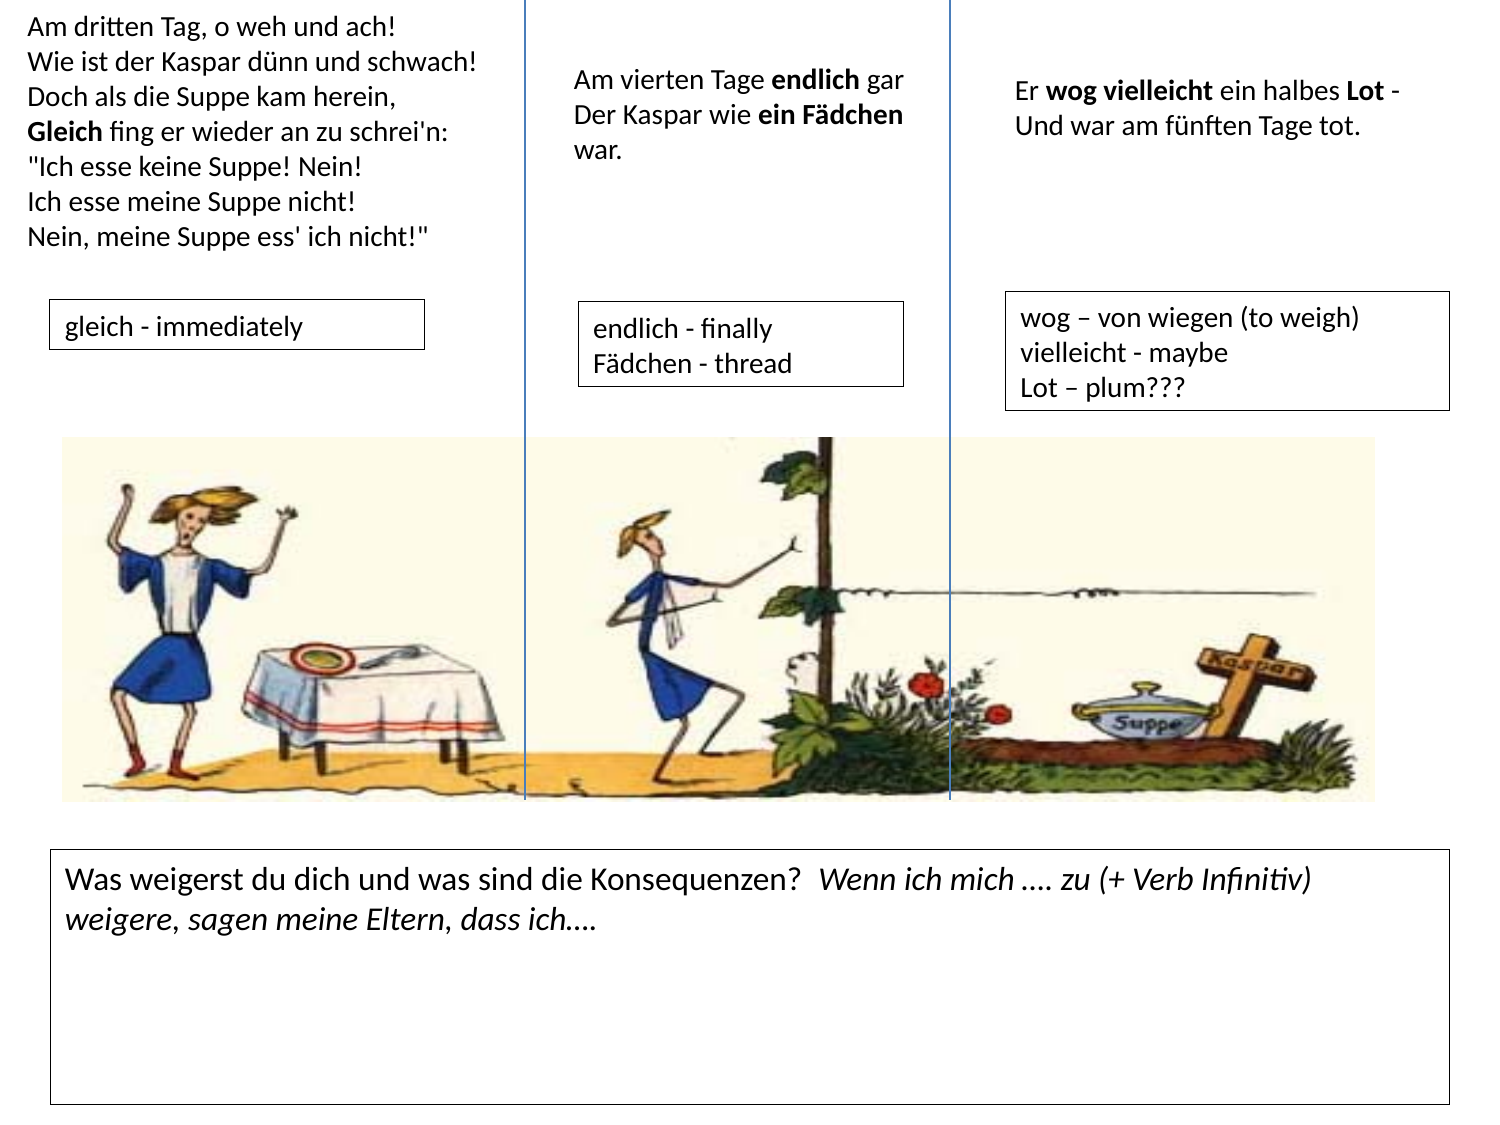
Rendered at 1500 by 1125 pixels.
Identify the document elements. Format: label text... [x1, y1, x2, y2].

text_box Am vierten Tage endlich gar Der Kaspar wie ein Fädchen war. [559, 52, 925, 173]
text_box gleich - immediately [49, 299, 425, 350]
text_box Am dritten Tag, o weh und ach! Wie ist der Kaspar dünn und schwach! Doch als die Suppe kam herein, Gleich fing er wieder an zu schrei'n: "Ich esse keine Suppe! Nein! Ich esse meine Suppe nicht! Nein, meine Suppe ess' ich nicht!" [12, 0, 524, 260]
text_box wog – von wiegen (to weigh) vielleicht - maybe Lot – plum??? [1005, 291, 1450, 411]
picture [62, 437, 1376, 802]
text_box endlich - finally Fädchen - thread [578, 301, 904, 387]
text_box Er wog vielleicht ein halbes Lot - Und war am fünften Tage tot. [999, 64, 1500, 149]
text_box Was weigerst du dich und was sind die Konsequenzen? Wenn ich mich …. zu (+ Verb Infinitiv) weigere, sagen meine Eltern, dass ich…. [50, 849, 1450, 1105]
